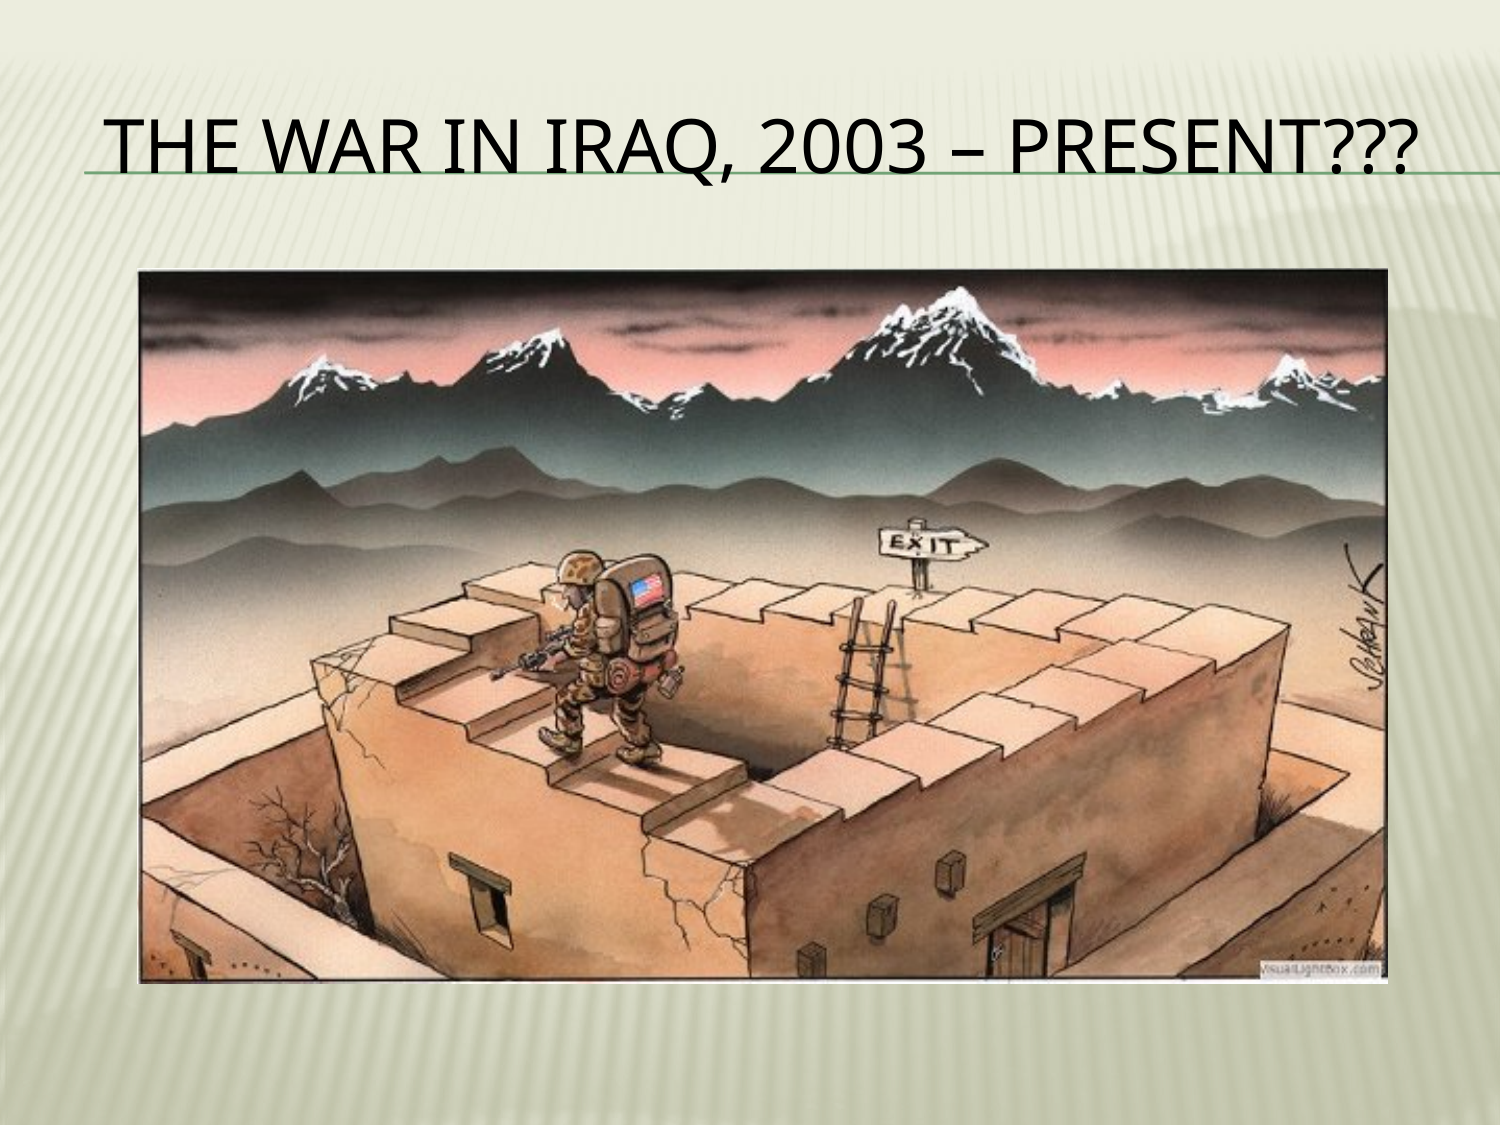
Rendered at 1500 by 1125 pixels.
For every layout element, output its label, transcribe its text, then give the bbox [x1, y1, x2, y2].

title The war in Iraq, 2003 – Present??? [50, 75, 1475, 213]
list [137, 268, 1388, 984]
